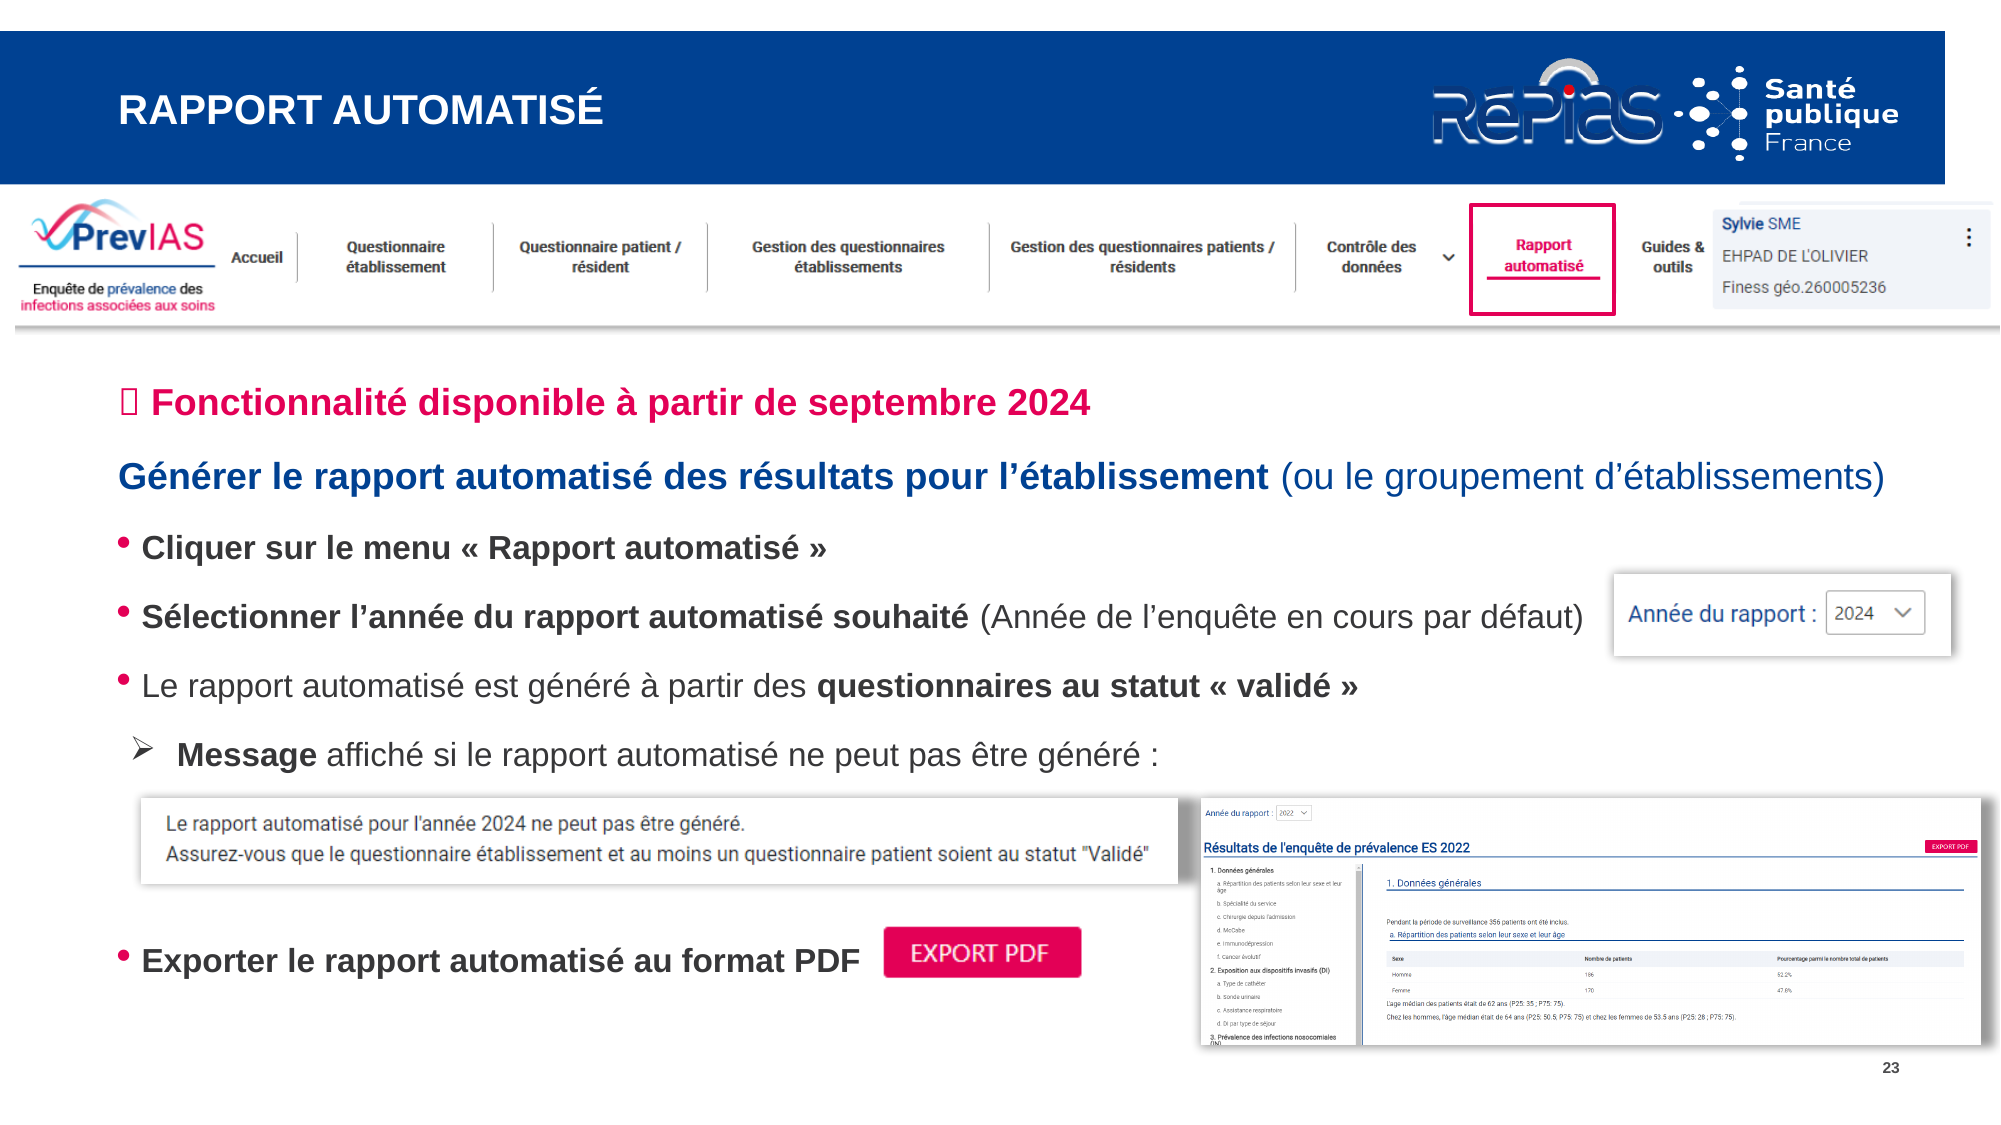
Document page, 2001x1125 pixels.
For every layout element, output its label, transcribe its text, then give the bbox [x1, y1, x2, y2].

picture [1613, 574, 1951, 656]
title Rapport automatisé [112, 30, 1223, 185]
picture [141, 798, 1178, 885]
picture [15, 195, 2000, 335]
picture [1674, 66, 1898, 161]
picture [869, 916, 1099, 986]
picture [1201, 798, 1981, 1045]
picture [1432, 58, 1662, 140]
list  Fonctionnalité disponible à partir de septembre 2024 Générer le rapport automatisé des résultats pour l’établissement (ou le groupement d’établissements) Cliquer sur le menu « Rapport automatisé » Sélectionner l’année du rapport automatisé souhaité (Année de l’enquête en cours par défaut) Le rapport automatisé est généré à partir des questionnaires au statut « validé » Message affiché si le rapport automatisé ne peut pas être généré : Exporter le rapport automatisé au format PDF [112, 373, 1969, 1047]
